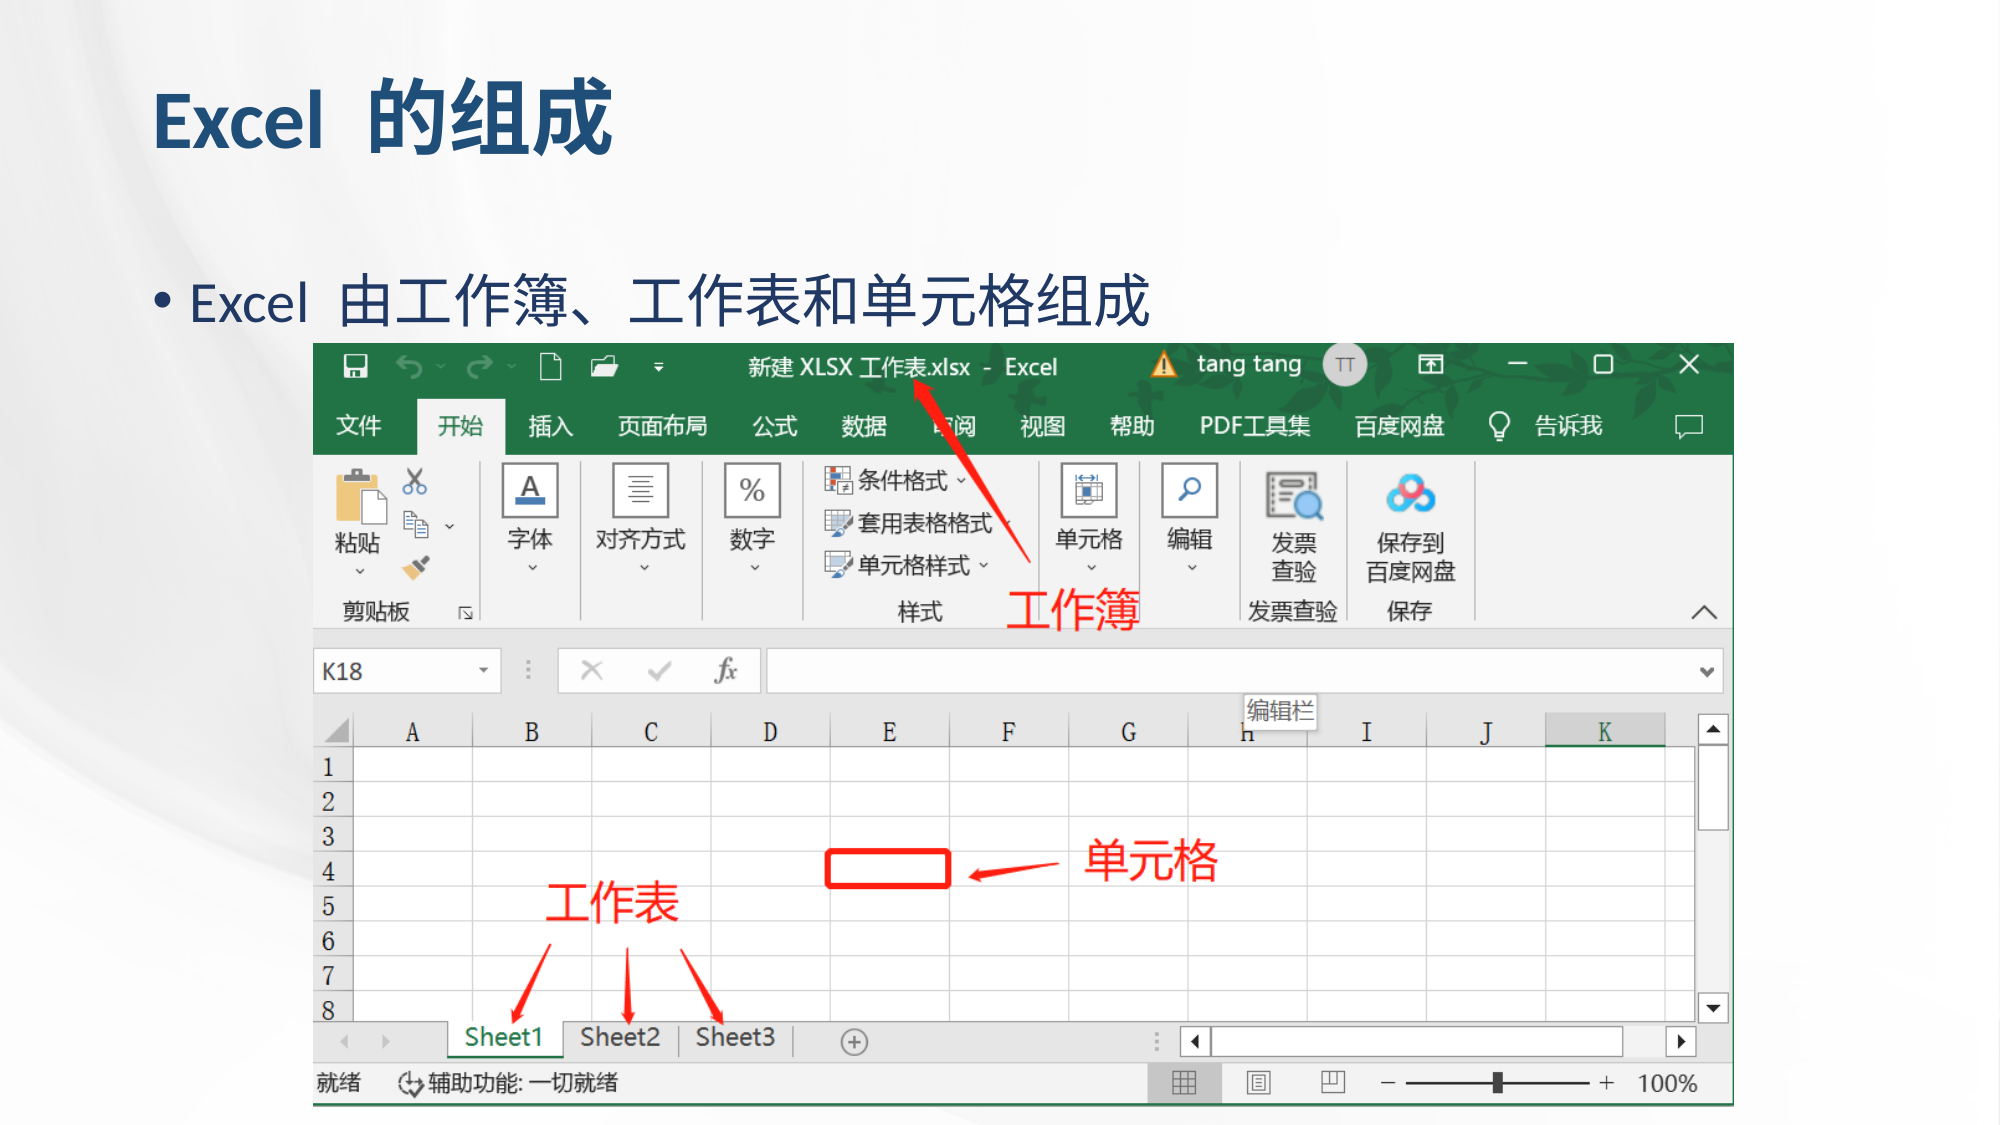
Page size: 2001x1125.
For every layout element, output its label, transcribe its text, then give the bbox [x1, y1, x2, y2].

picture [313, 343, 1734, 1107]
title Excel 的组成 [137, 59, 1863, 184]
list Excel 由工作簿、工作表和单元格组成 [137, 222, 1863, 1043]
